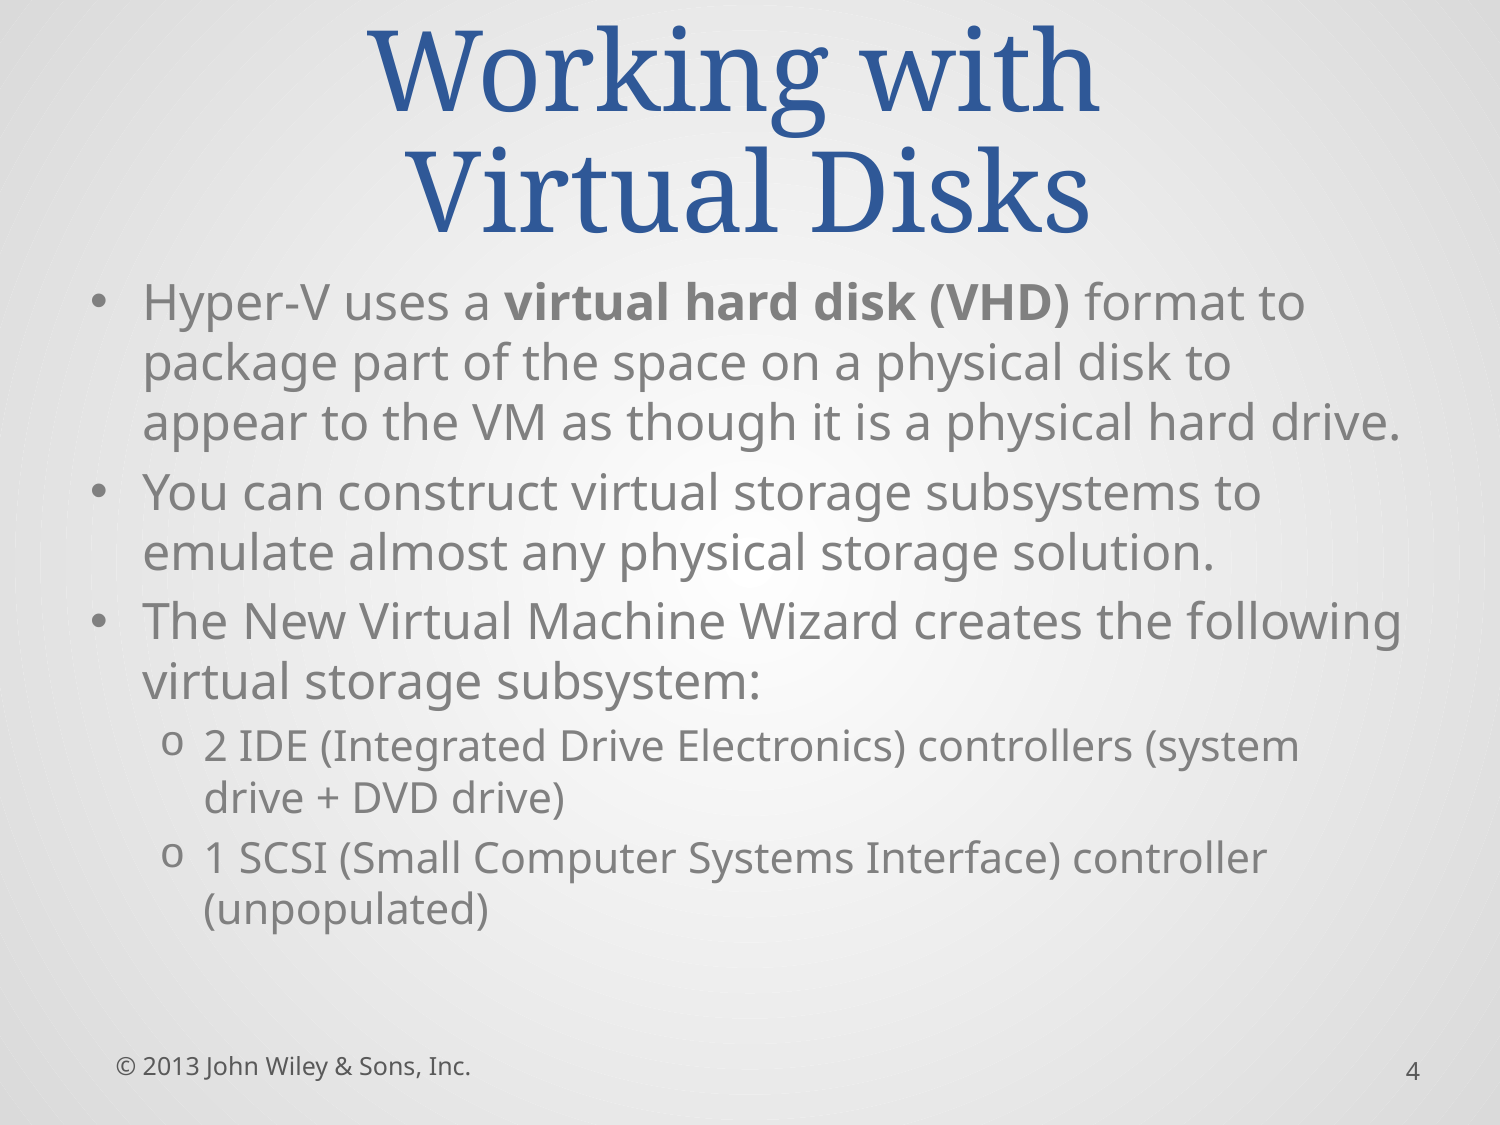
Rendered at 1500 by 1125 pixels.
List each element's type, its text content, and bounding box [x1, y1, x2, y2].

title Working with Virtual Disks [75, 0, 1425, 262]
footer © 2013 John Wiley & Sons, Inc. [108, 1037, 576, 1098]
list Hyper-V uses a virtual hard disk (VHD) format to package part of the space on a physical disk to appear to the VM as though it is a physical hard drive. You can construct virtual storage subsystems to emulate almost any physical storage solution. The New Virtual Machine Wizard creates the following virtual storage subsystem: 2 IDE (Integrated Drive Electronics) controllers (system drive + DVD drive) 1 SCSI (Small Computer Systems Interface) controller (unpopulated) [75, 262, 1425, 1005]
slide_number 4 [1401, 1042, 1494, 1103]
